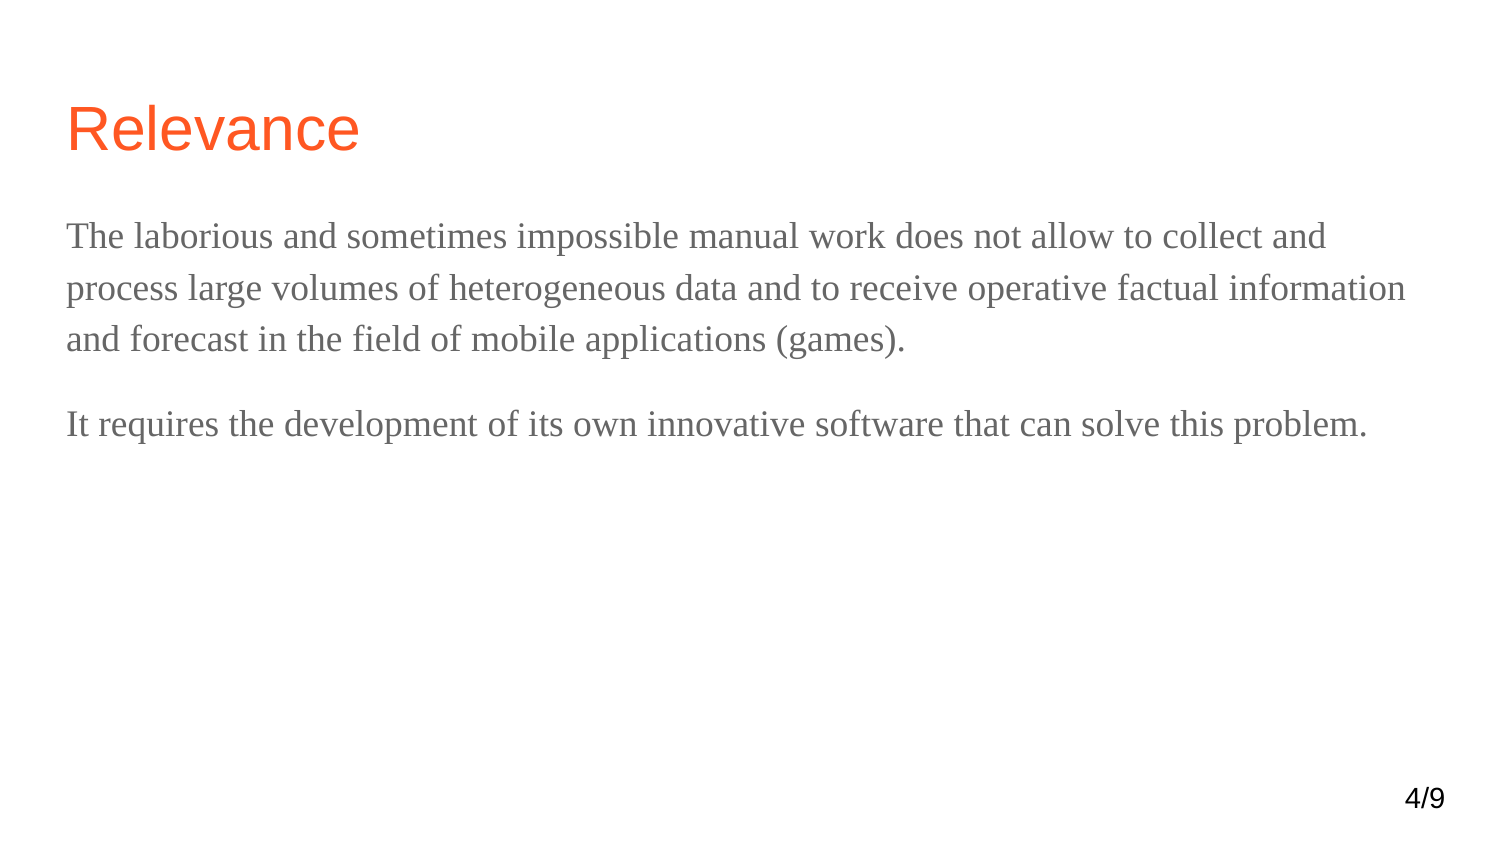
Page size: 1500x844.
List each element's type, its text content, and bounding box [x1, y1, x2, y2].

slide_number ‹#›/9 [1389, 764, 1480, 830]
list The laborious and sometimes impossible manual work does not allow to collect and process large volumes of heterogeneous data and to receive operative factual information and forecast in the field of mobile applications (games). It requires the development of its own innovative software that can solve this problem. [51, 189, 1449, 750]
title Relevance [51, 72, 1449, 167]
